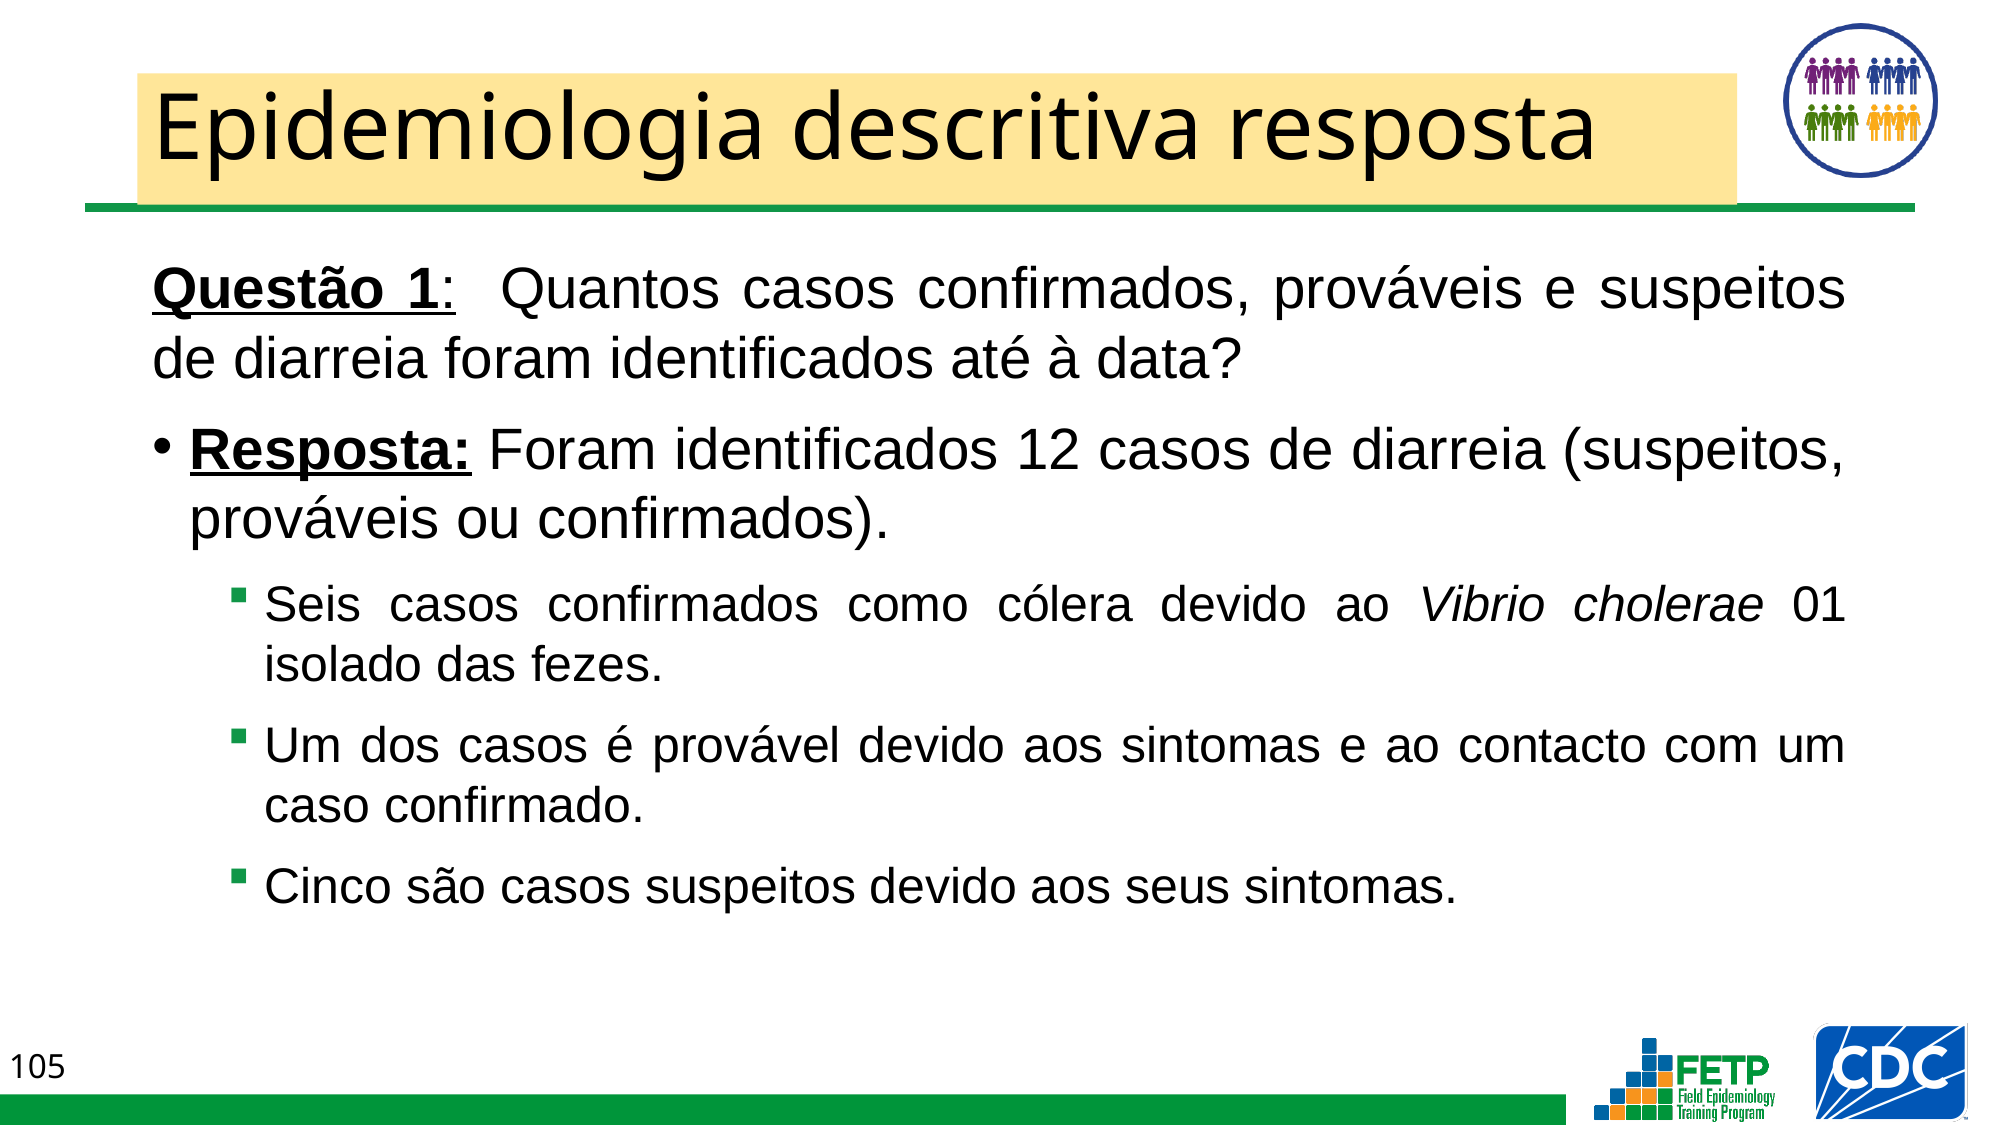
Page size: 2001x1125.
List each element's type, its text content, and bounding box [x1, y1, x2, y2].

picture [1594, 1038, 1775, 1122]
list Questão 1: Quantos casos confirmados, prováveis e suspeitos de diarreia foram identificados até à data? Resposta: Foram identificados 12 casos de diarreia (suspeitos, prováveis ou confirmados). Seis casos confirmados como cólera devido ao Vibrio cholerae 01 isolado das fezes. Um dos casos é provável devido aos sintomas e ao contacto com um caso confirmado. Cinco são casos suspeitos devido aos seus sintomas. [137, 242, 1863, 1004]
title Epidemiologia descritiva resposta [137, 73, 1738, 205]
picture [1783, 23, 1938, 178]
picture [1813, 1023, 1968, 1122]
